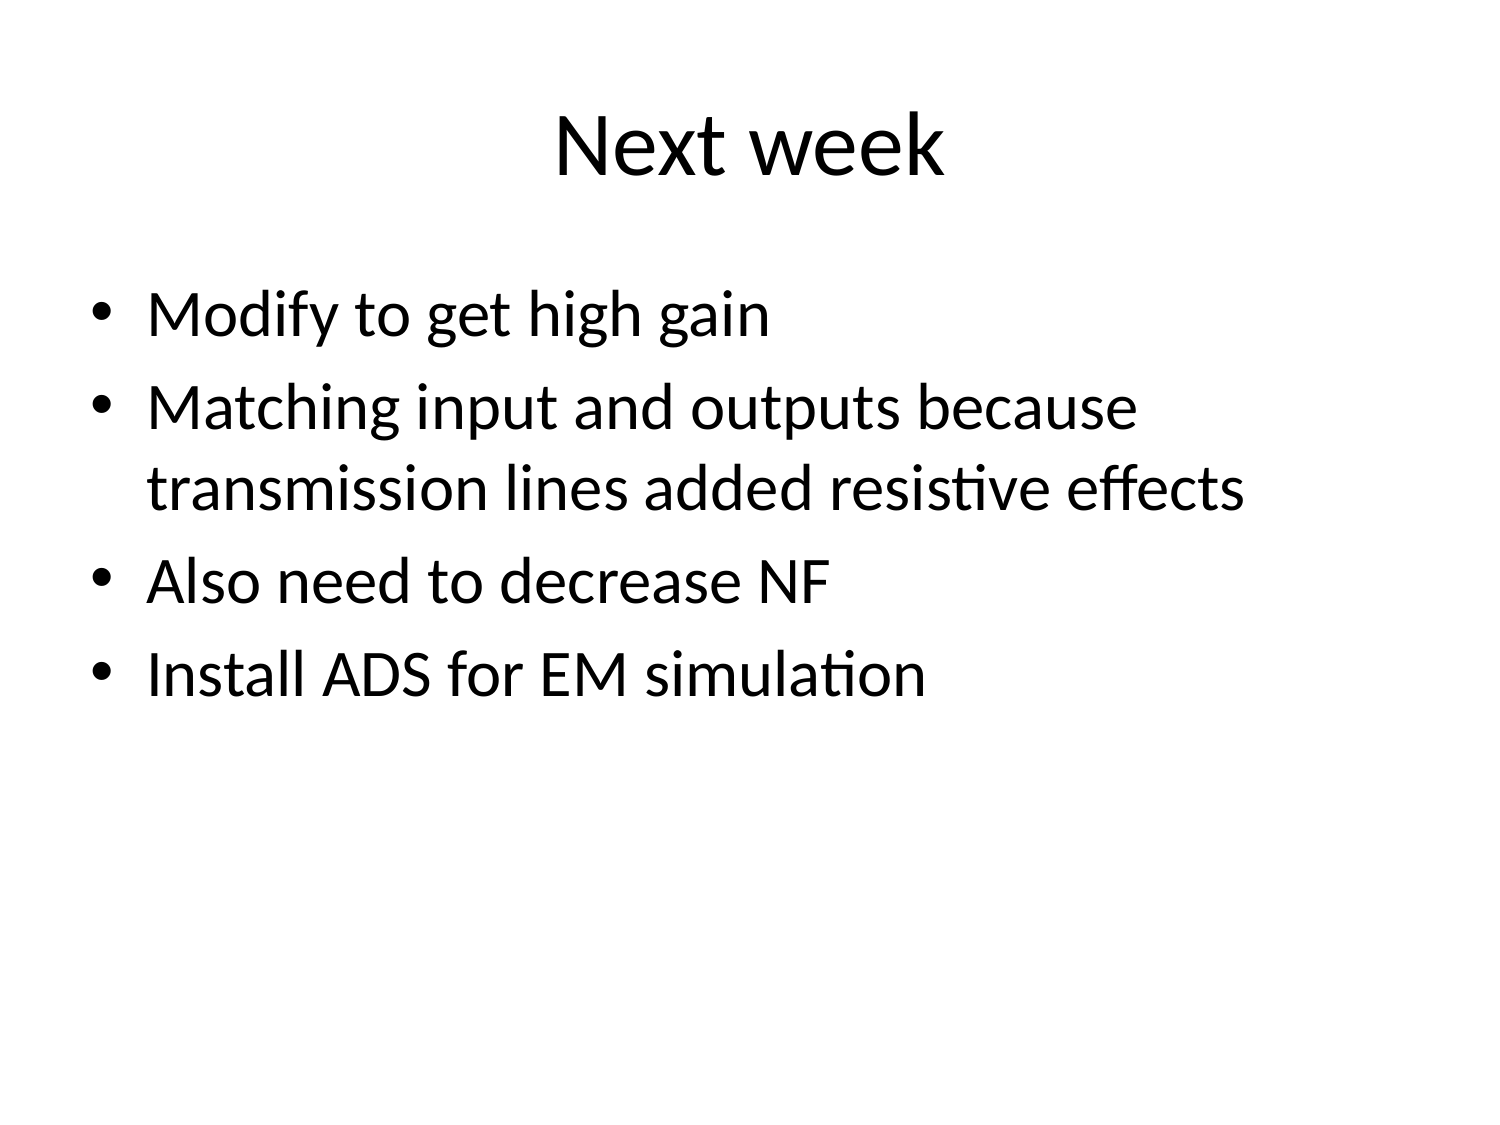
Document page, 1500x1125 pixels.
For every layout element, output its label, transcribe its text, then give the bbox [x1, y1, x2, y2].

list Modify to get high gain Matching input and outputs because transmission lines added resistive effects Also need to decrease NF Install ADS for EM simulation [75, 262, 1425, 1005]
title Next week [75, 45, 1425, 233]
